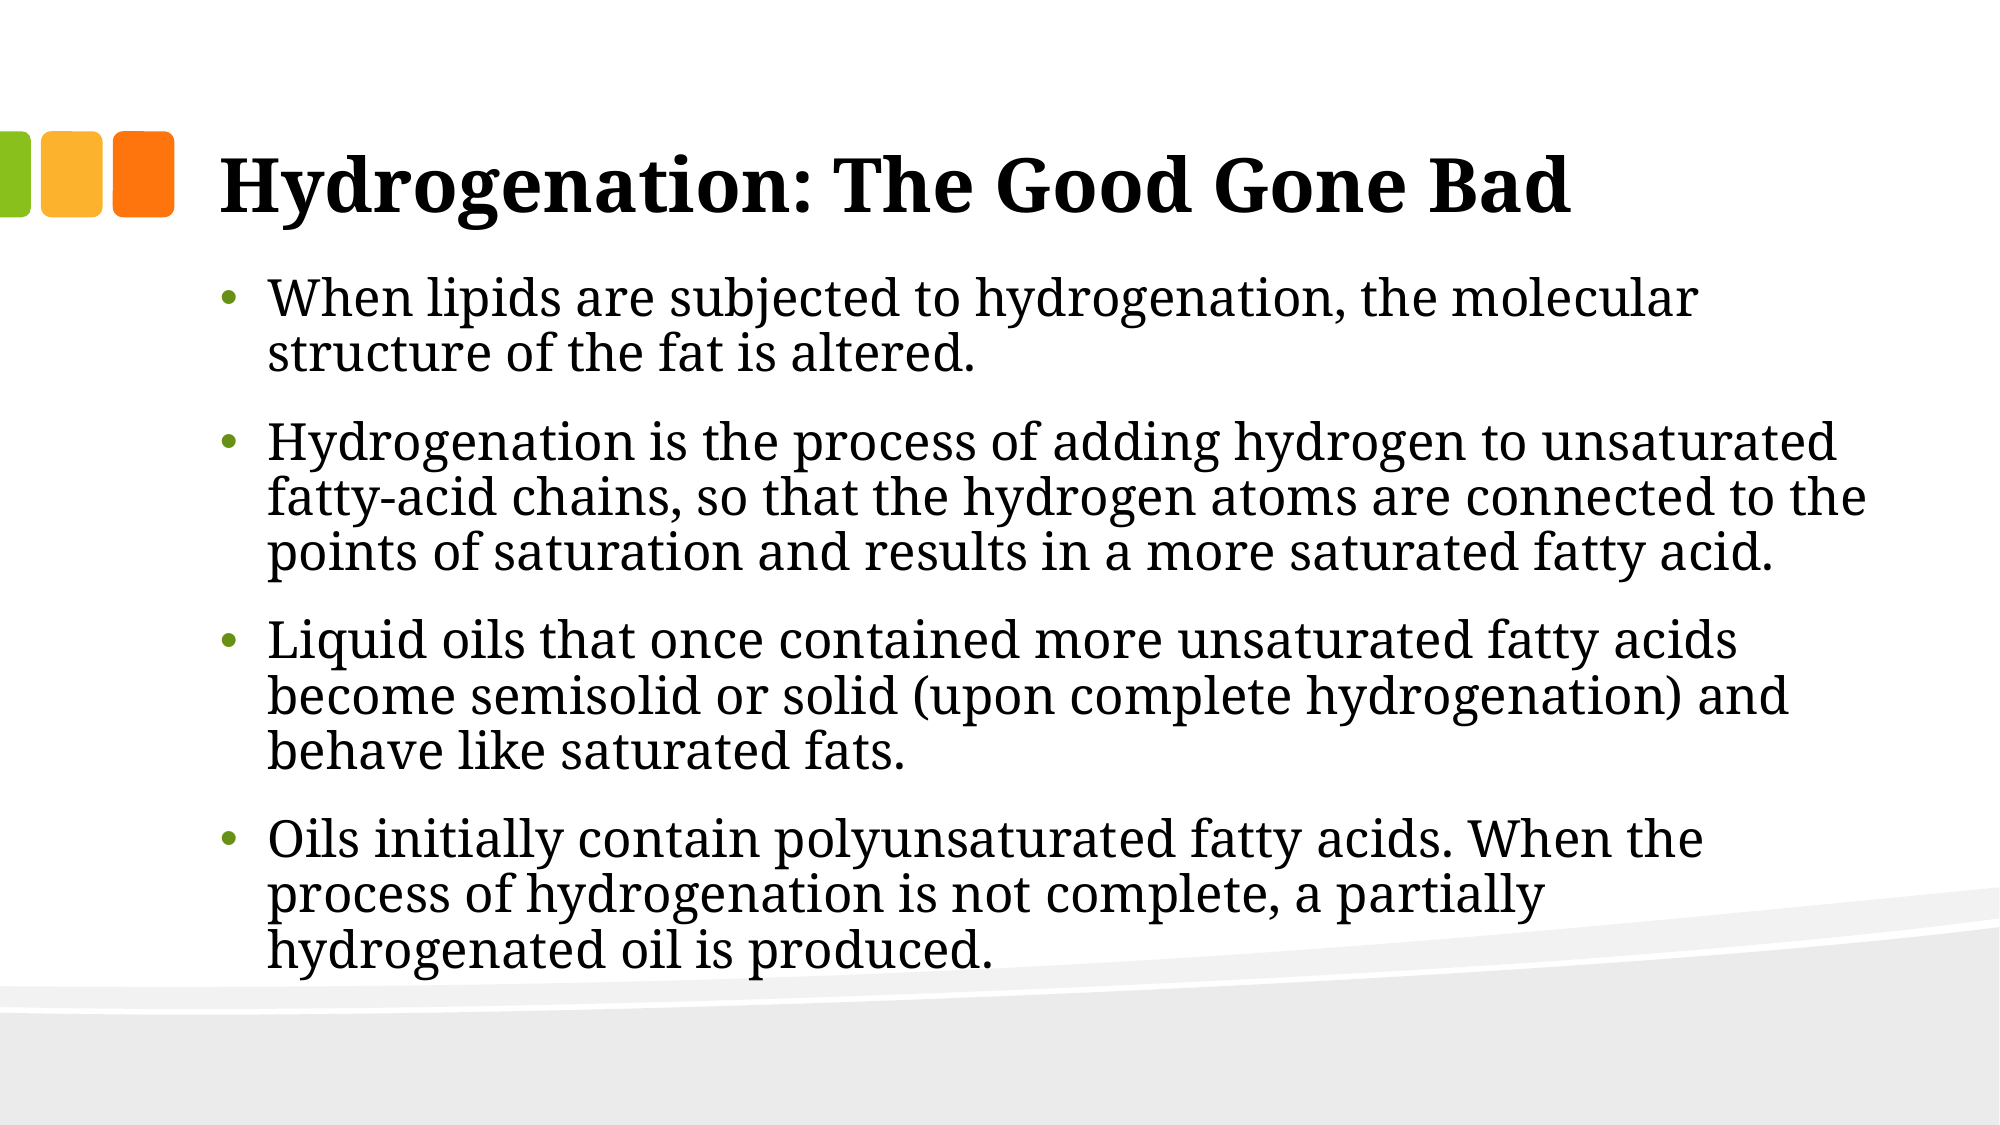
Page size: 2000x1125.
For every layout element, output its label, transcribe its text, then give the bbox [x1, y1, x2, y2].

list When lipids are subjected to hydrogenation, the molecular structure of the fat is altered. Hydrogenation is the process of adding hydrogen to unsaturated fatty-acid chains, so that the hydrogen atoms are connected to the points of saturation and results in a more saturated fatty acid. Liquid oils that once contained more unsaturated fatty acids become semisolid or solid (upon complete hydrogenation) and behave like saturated fats. Oils initially contain polyunsaturated fatty acids. When the process of hydrogenation is not complete, a partially hydrogenated oil is produced. [199, 262, 1900, 1050]
title Hydrogenation: The Good Gone Bad [199, 24, 1800, 238]
